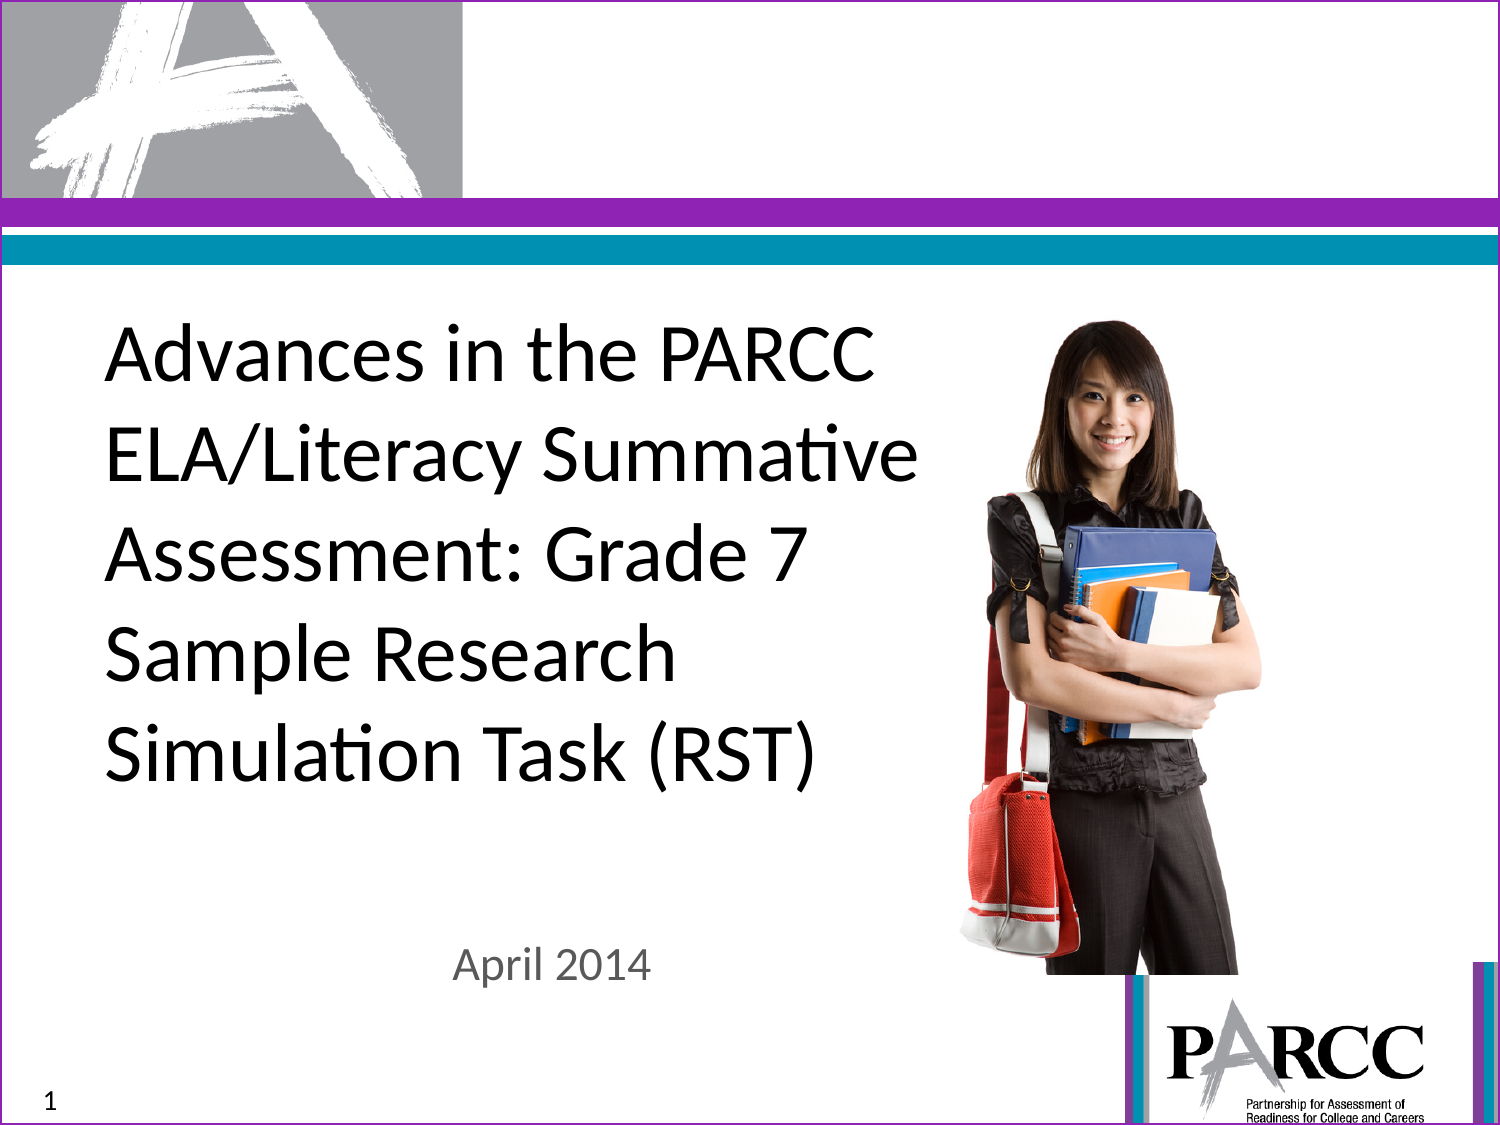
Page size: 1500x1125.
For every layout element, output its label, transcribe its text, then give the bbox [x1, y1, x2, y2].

list April 2014 [437, 925, 995, 1078]
slide_number 1 [0, 1077, 100, 1125]
picture [2, 2, 463, 198]
picture [949, 274, 1483, 1123]
title Advances in the PARCC ELA/Literacy Summative Assessment: Grade 7 Sample Research Simulation Task (RST) [62, 350, 944, 746]
